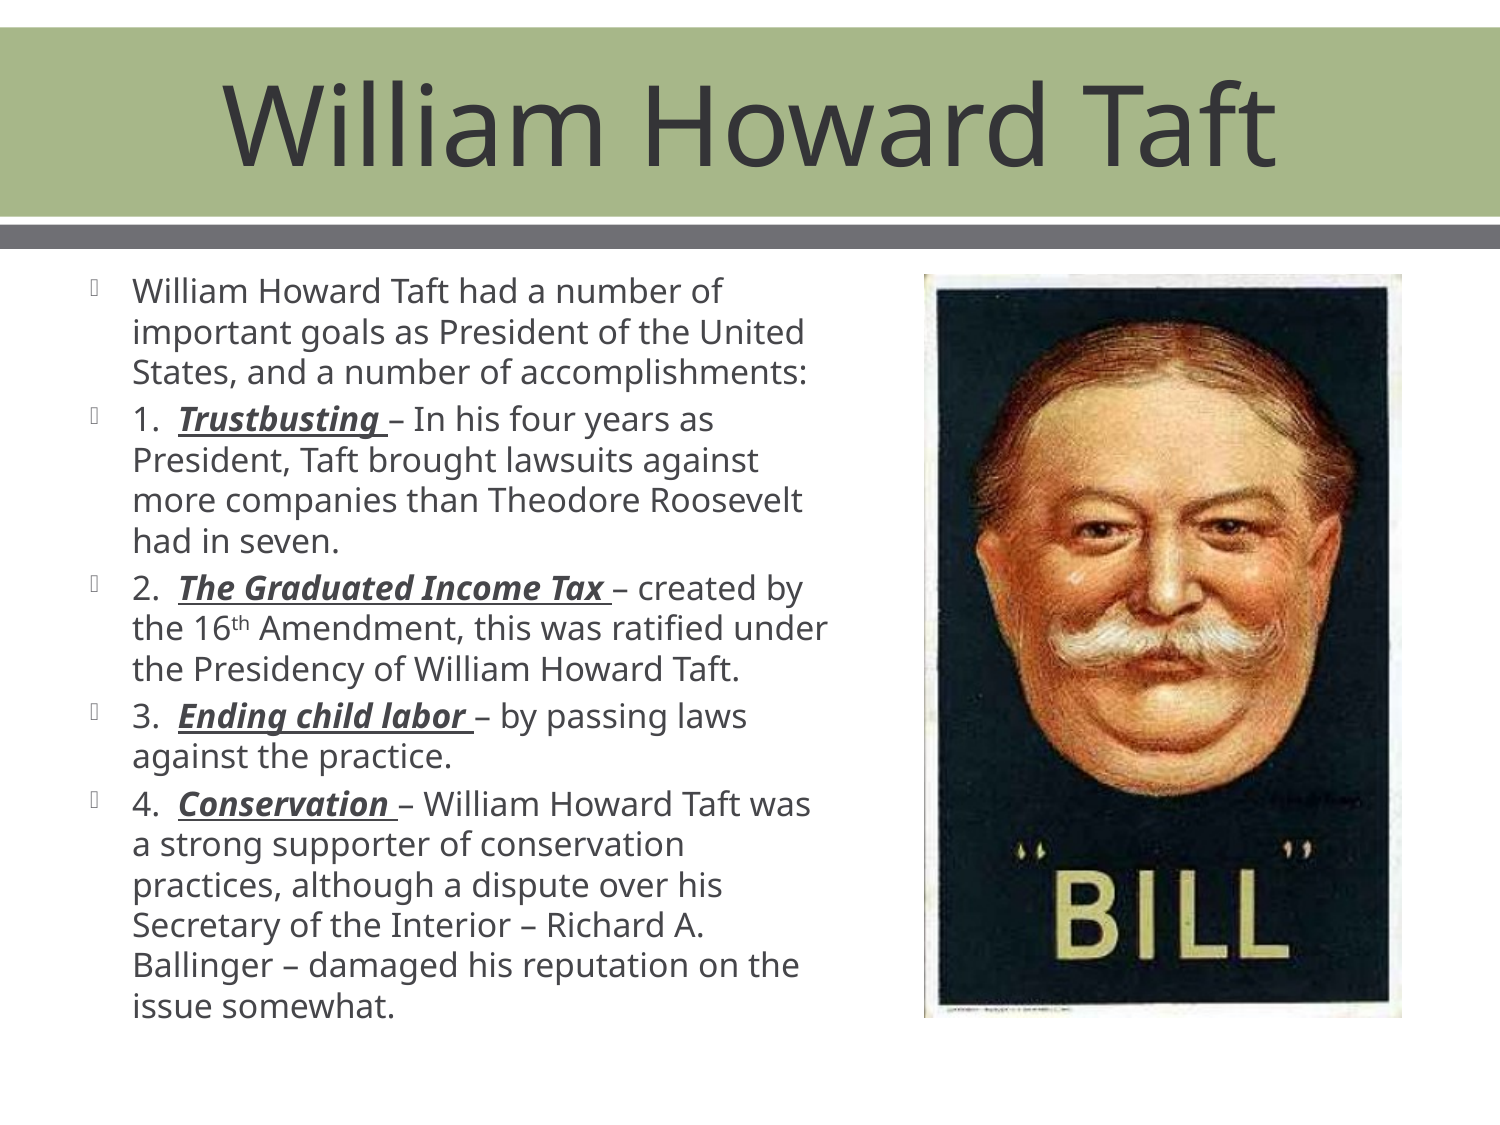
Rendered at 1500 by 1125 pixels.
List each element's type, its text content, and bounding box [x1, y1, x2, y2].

title William Howard Taft [75, 29, 1425, 213]
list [924, 274, 1402, 1018]
list William Howard Taft had a number of important goals as President of the United States, and a number of accomplishments: 1. Trustbusting – In his four years as President, Taft brought lawsuits against more companies than Theodore Roosevelt had in seven. 2. The Graduated Income Tax – created by the 16th Amendment, this was ratified under the Presidency of William Howard Taft. 3. Ending child labor – by passing laws against the practice. 4. Conservation – William Howard Taft was a strong supporter of conservation practices, although a dispute over his Secretary of the Interior – Richard A. Ballinger – damaged his reputation on the issue somewhat. [75, 262, 850, 1100]
